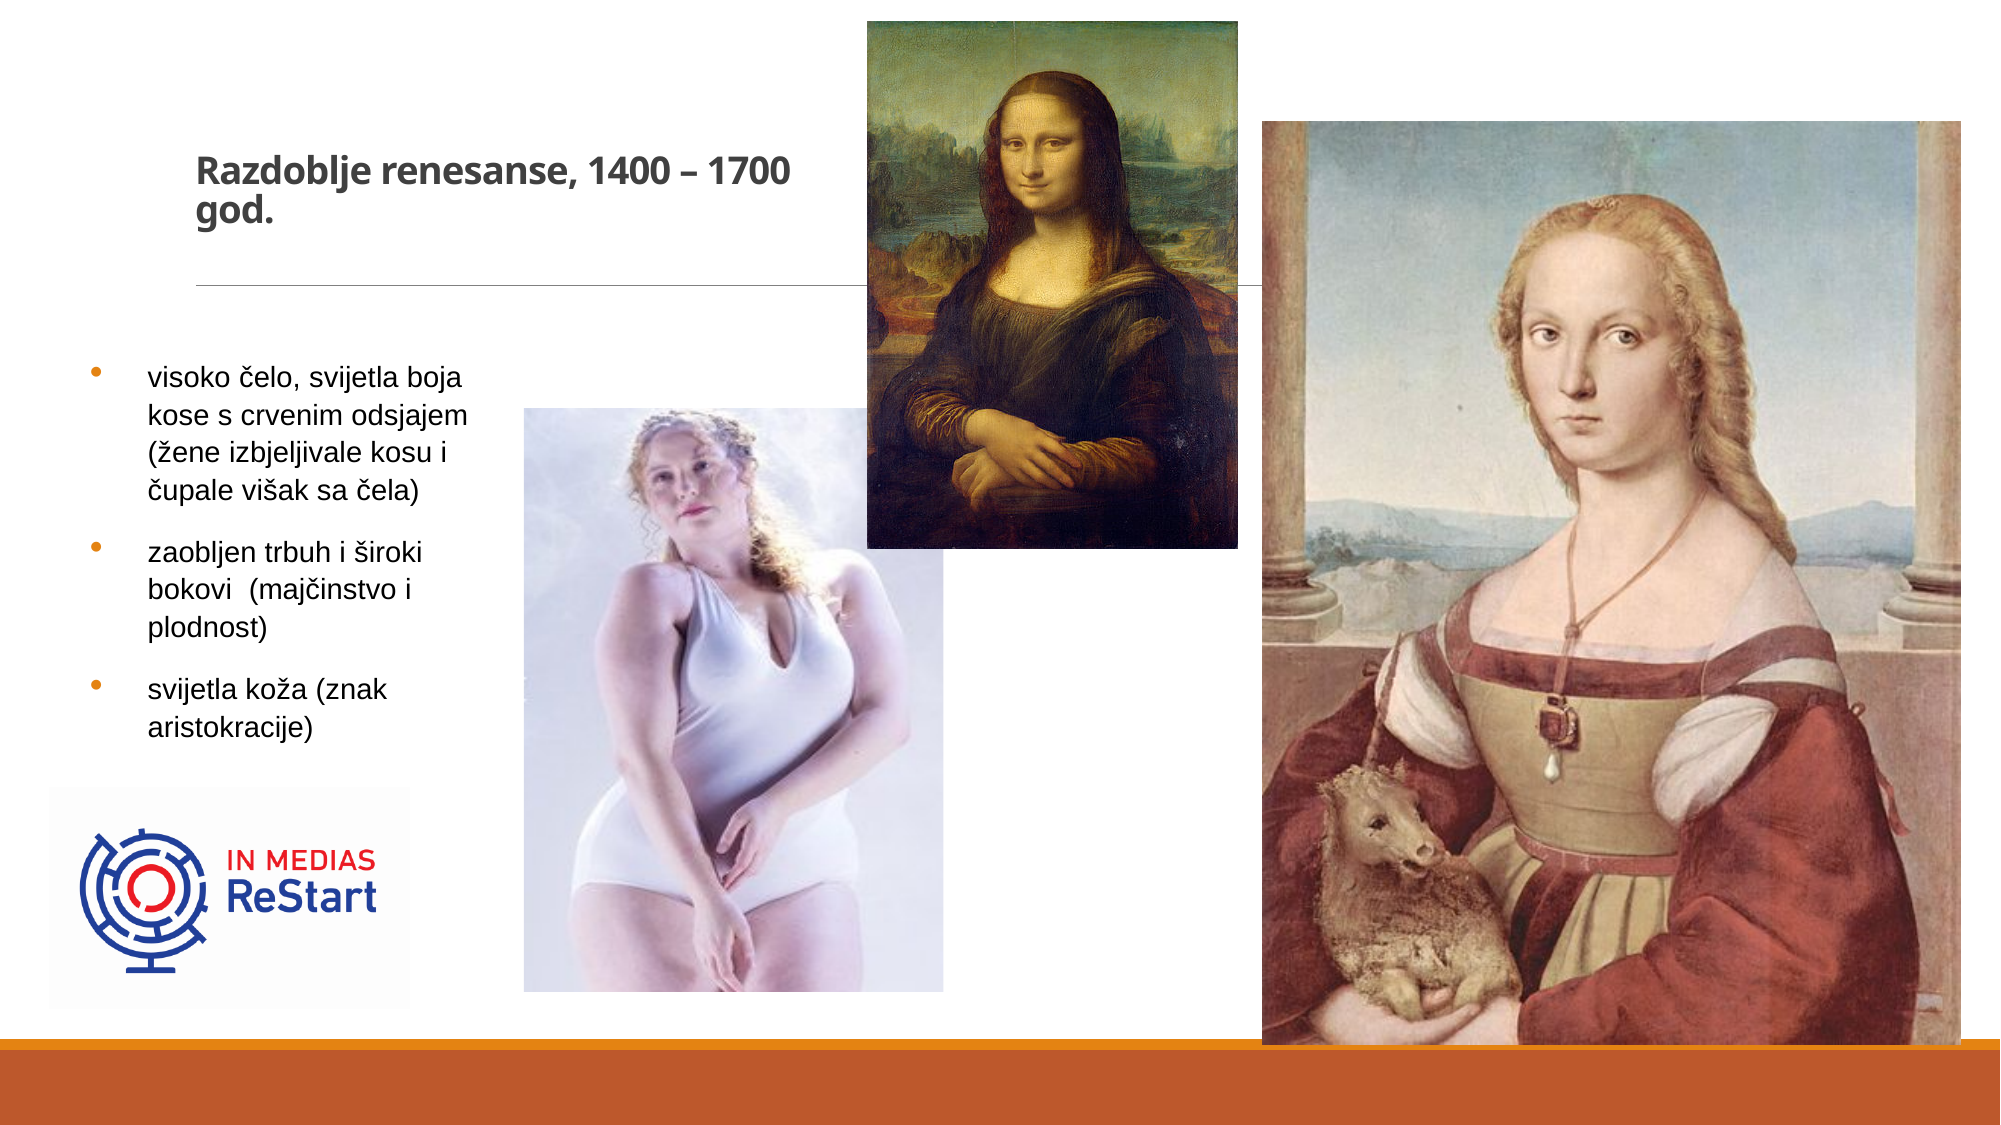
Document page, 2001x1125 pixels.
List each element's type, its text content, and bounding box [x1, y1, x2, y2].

title Razdoblje renesanse, 1400 – 1700 god. [180, 144, 864, 285]
list visoko čelo, svijetla boja kose s crvenim odsjajem (žene izbjeljivale kosu i čupale višak sa čela) zaobljen trbuh i široki bokovi (majčinstvo i plodnost) svijetla koža (znak aristokracije) [91, 348, 499, 1009]
picture [1262, 121, 1962, 1046]
picture [523, 20, 1239, 992]
picture [49, 787, 410, 1009]
